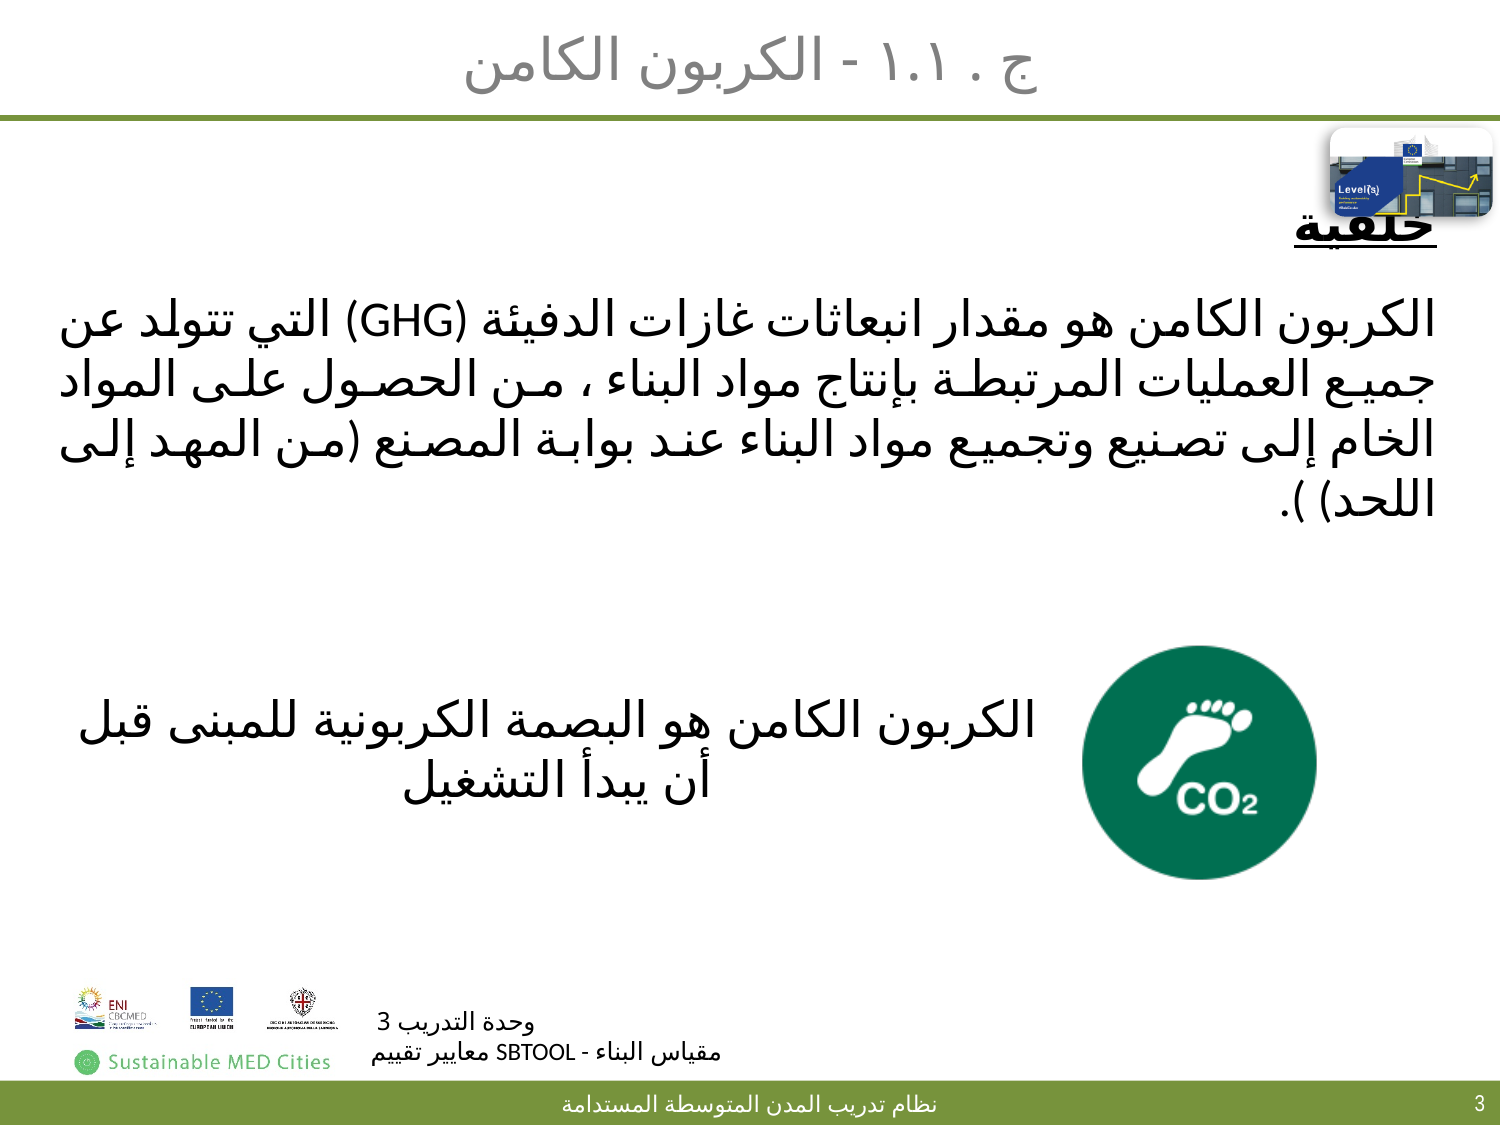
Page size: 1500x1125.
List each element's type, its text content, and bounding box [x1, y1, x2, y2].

picture [1070, 632, 1331, 894]
picture [1329, 127, 1493, 217]
text_box ج . ١.١ - الكربون الكامن [0, 0, 1500, 115]
list خلفية الكربون الكامن هو مقدار انبعاثات غازات الدفيئة (GHG) التي تتولد عن جميع العمليات المرتبطة بإنتاج مواد البناء ، من الحصول على المواد الخام إلى تصنيع وتجميع مواد البناء عند بوابة المصنع (من المهد إلى اللحد) ). [43, 184, 1452, 944]
text_box الكربون الكامن هو البصمة الكربونية للمبنى قبل أن يبدأ التشغيل [43, 680, 1065, 816]
picture [62, 978, 356, 1080]
slide_number 3 [1149, 1079, 1500, 1125]
